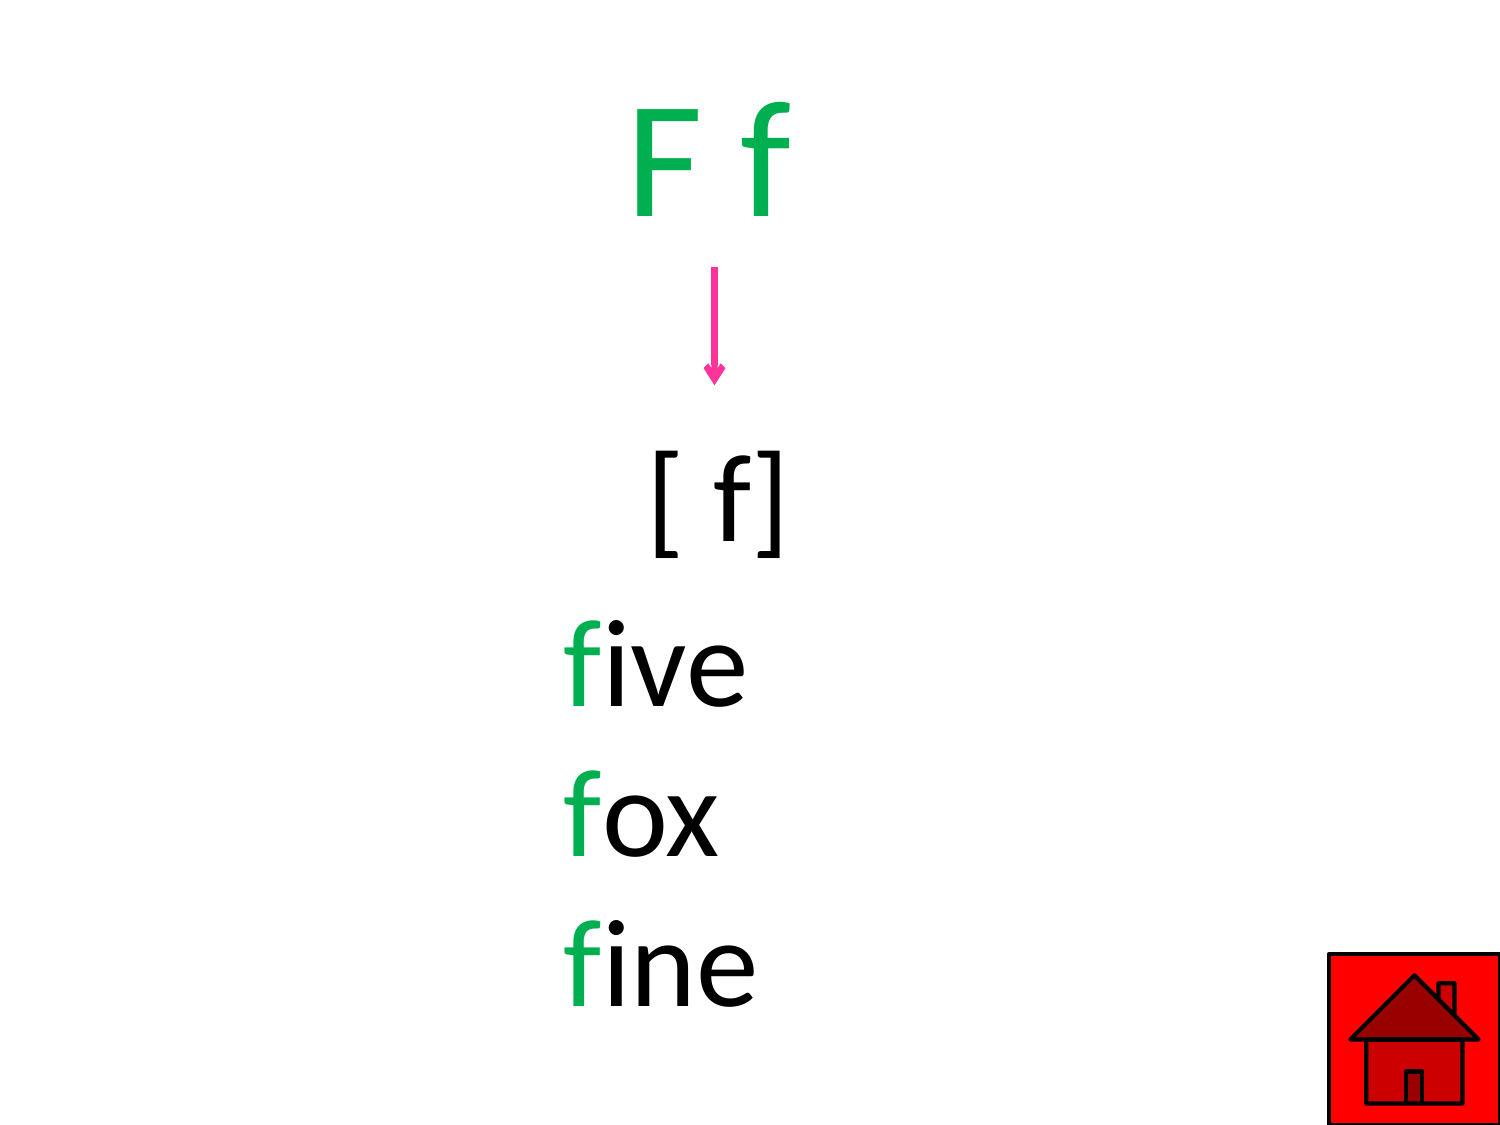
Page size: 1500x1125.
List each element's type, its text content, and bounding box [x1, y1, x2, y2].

text_box [ f] [631, 408, 868, 574]
text_box [1327, 952, 1500, 1125]
text_box F f [301, 42, 1117, 258]
text_box five fox fine [549, 574, 928, 1039]
